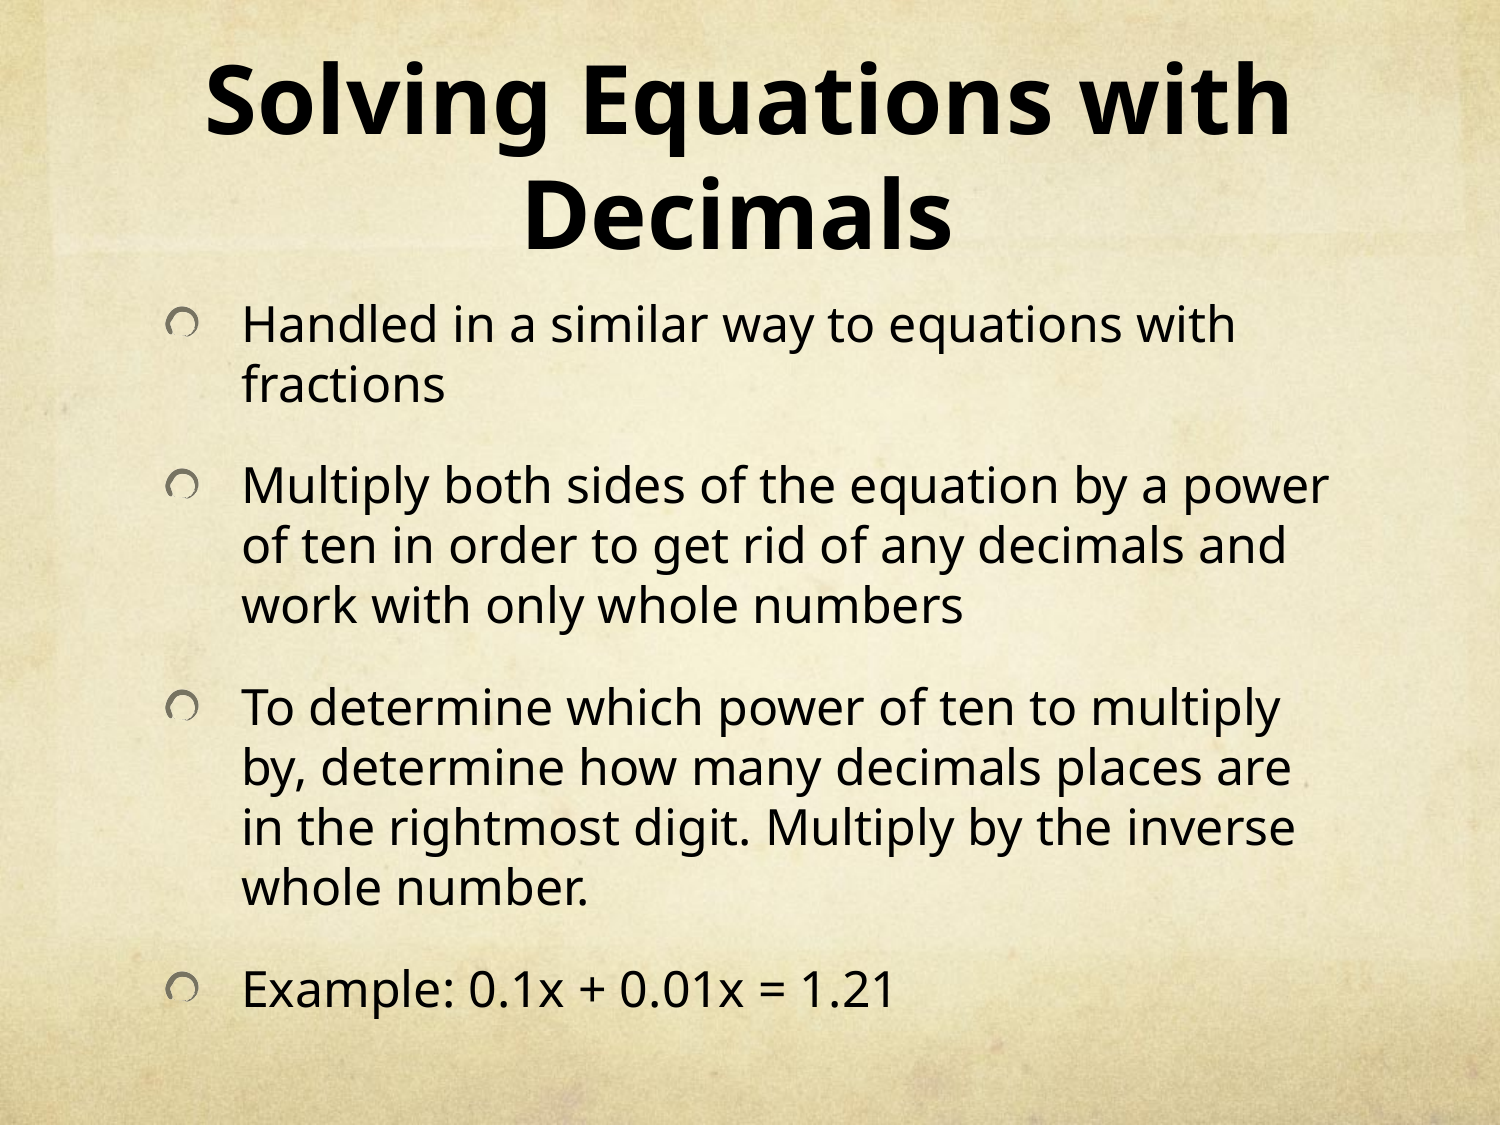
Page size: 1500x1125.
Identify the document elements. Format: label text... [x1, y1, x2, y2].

title Solving Equations with Decimals [150, 82, 1350, 225]
list Handled in a similar way to equations with fractions Multiply both sides of the equation by a power of ten in order to get rid of any decimals and work with only whole numbers To determine which power of ten to multiply by, determine how many decimals places are in the rightmost digit. Multiply by the inverse whole number. Example: 0.1x + 0.01x = 1.21 [150, 284, 1350, 950]
picture [0, 0, 1500, 1125]
